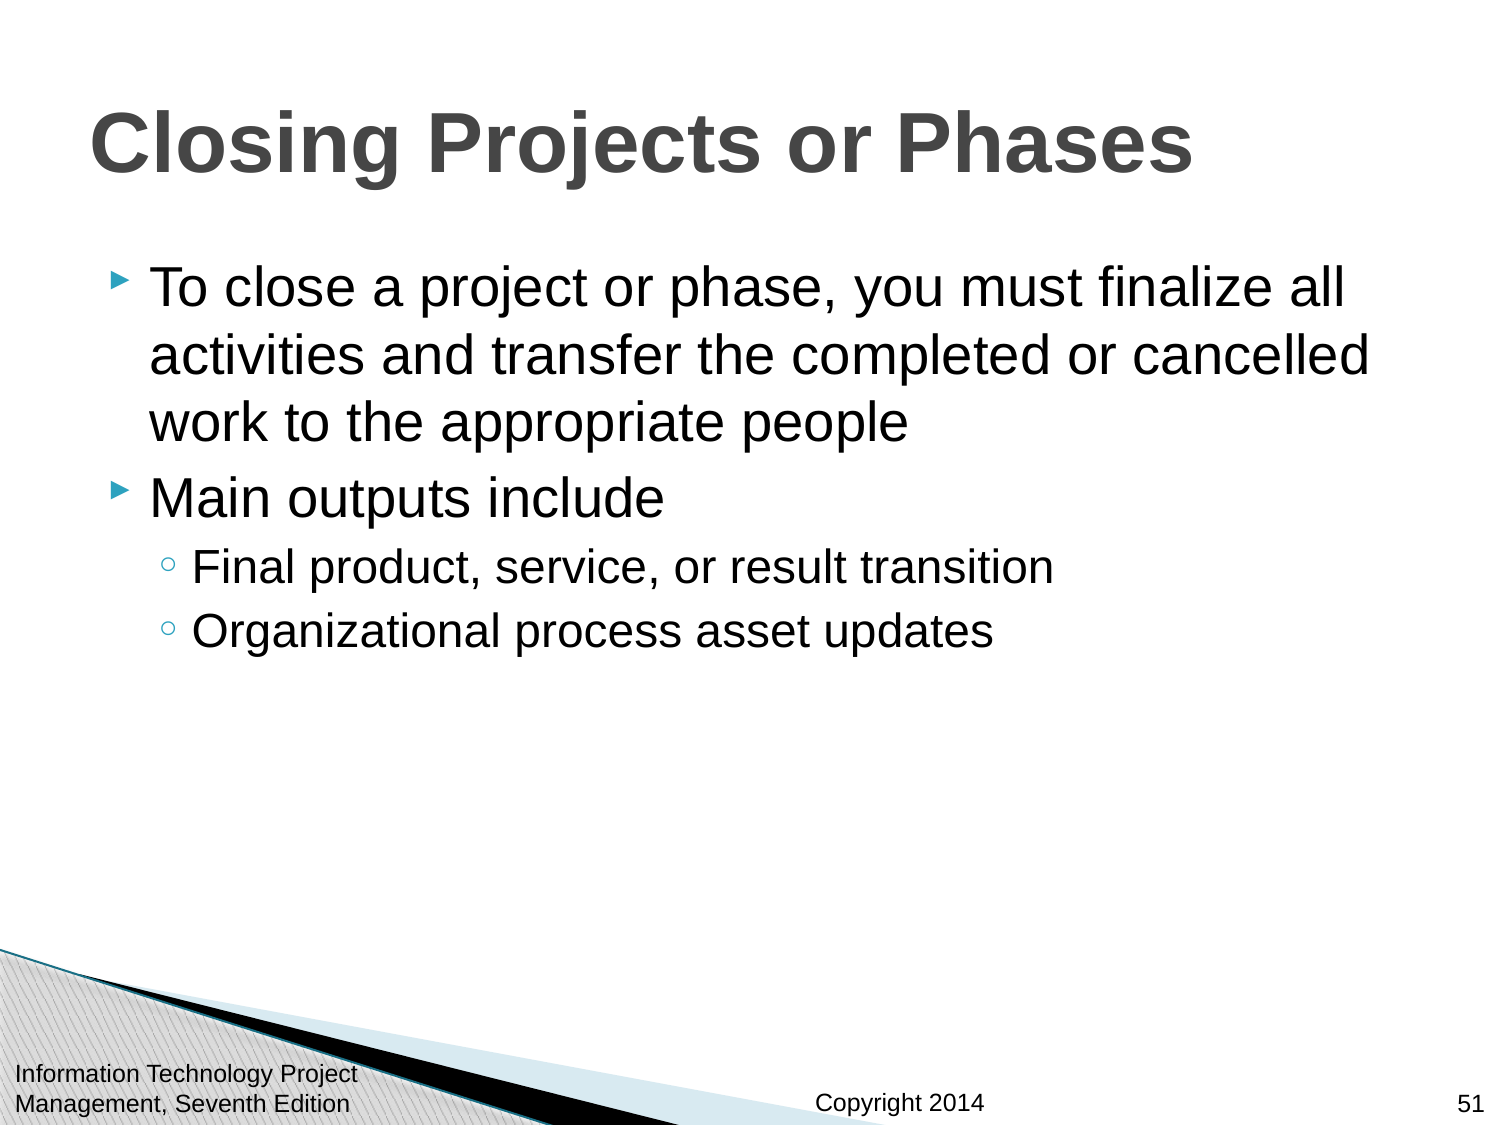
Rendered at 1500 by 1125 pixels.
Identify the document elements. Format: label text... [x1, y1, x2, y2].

title Closing Projects or Phases [75, 45, 1425, 233]
footer Information Technology Project Management, Seventh Edition [0, 1065, 386, 1125]
slide_number 51 [1412, 1065, 1500, 1125]
list To close a project or phase, you must finalize all activities and transfer the completed or cancelled work to the appropriate people Main outputs include Final product, service, or result transition Organizational process asset updates [75, 243, 1425, 986]
